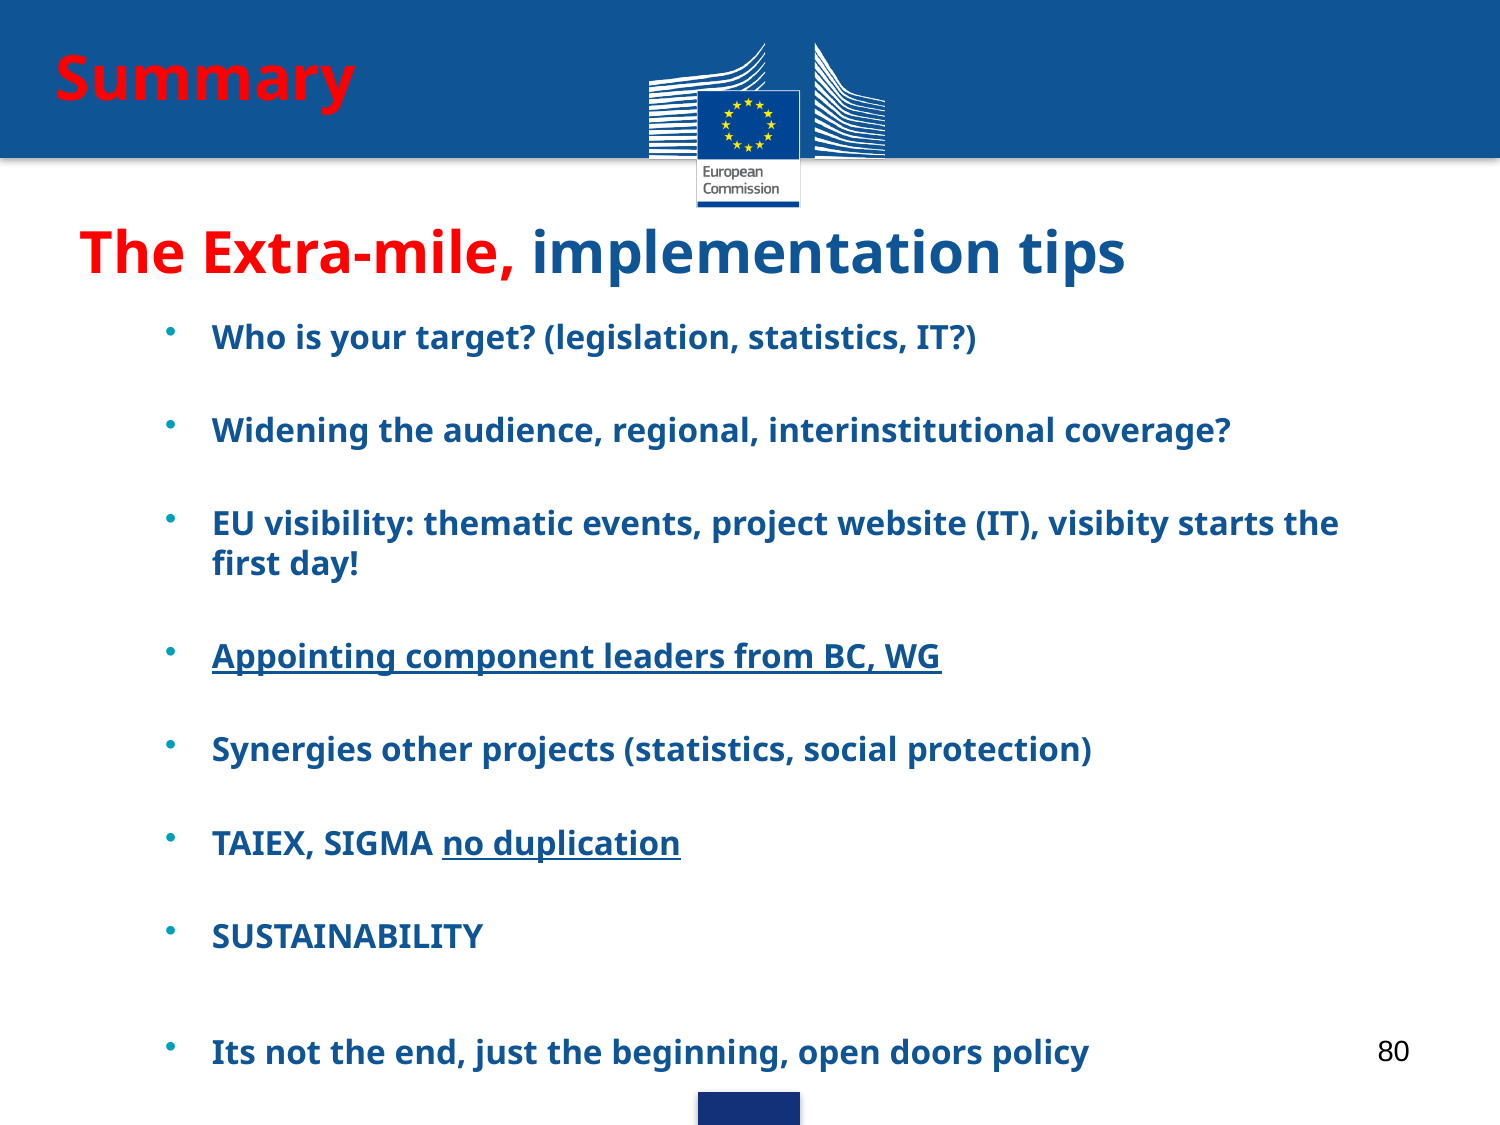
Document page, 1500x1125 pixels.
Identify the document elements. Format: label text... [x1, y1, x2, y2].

title The Extra-mile, implementation tips [64, 219, 1415, 350]
list Who is your target? (legislation, statistics, IT?) Widening the audience, regional, interinstitutional coverage? EU visibility: thematic events, project website (IT), visibity starts the first day! Appointing component leaders from BC, WG Synergies other projects (statistics, social protection) TAIEX, SIGMA no duplication SUSTAINABILITY Its not the end, just the beginning, open doors policy [75, 231, 1425, 1125]
text_box Summary [41, 31, 597, 121]
picture [649, 42, 885, 208]
slide_number 80 [1352, 1024, 1425, 1103]
